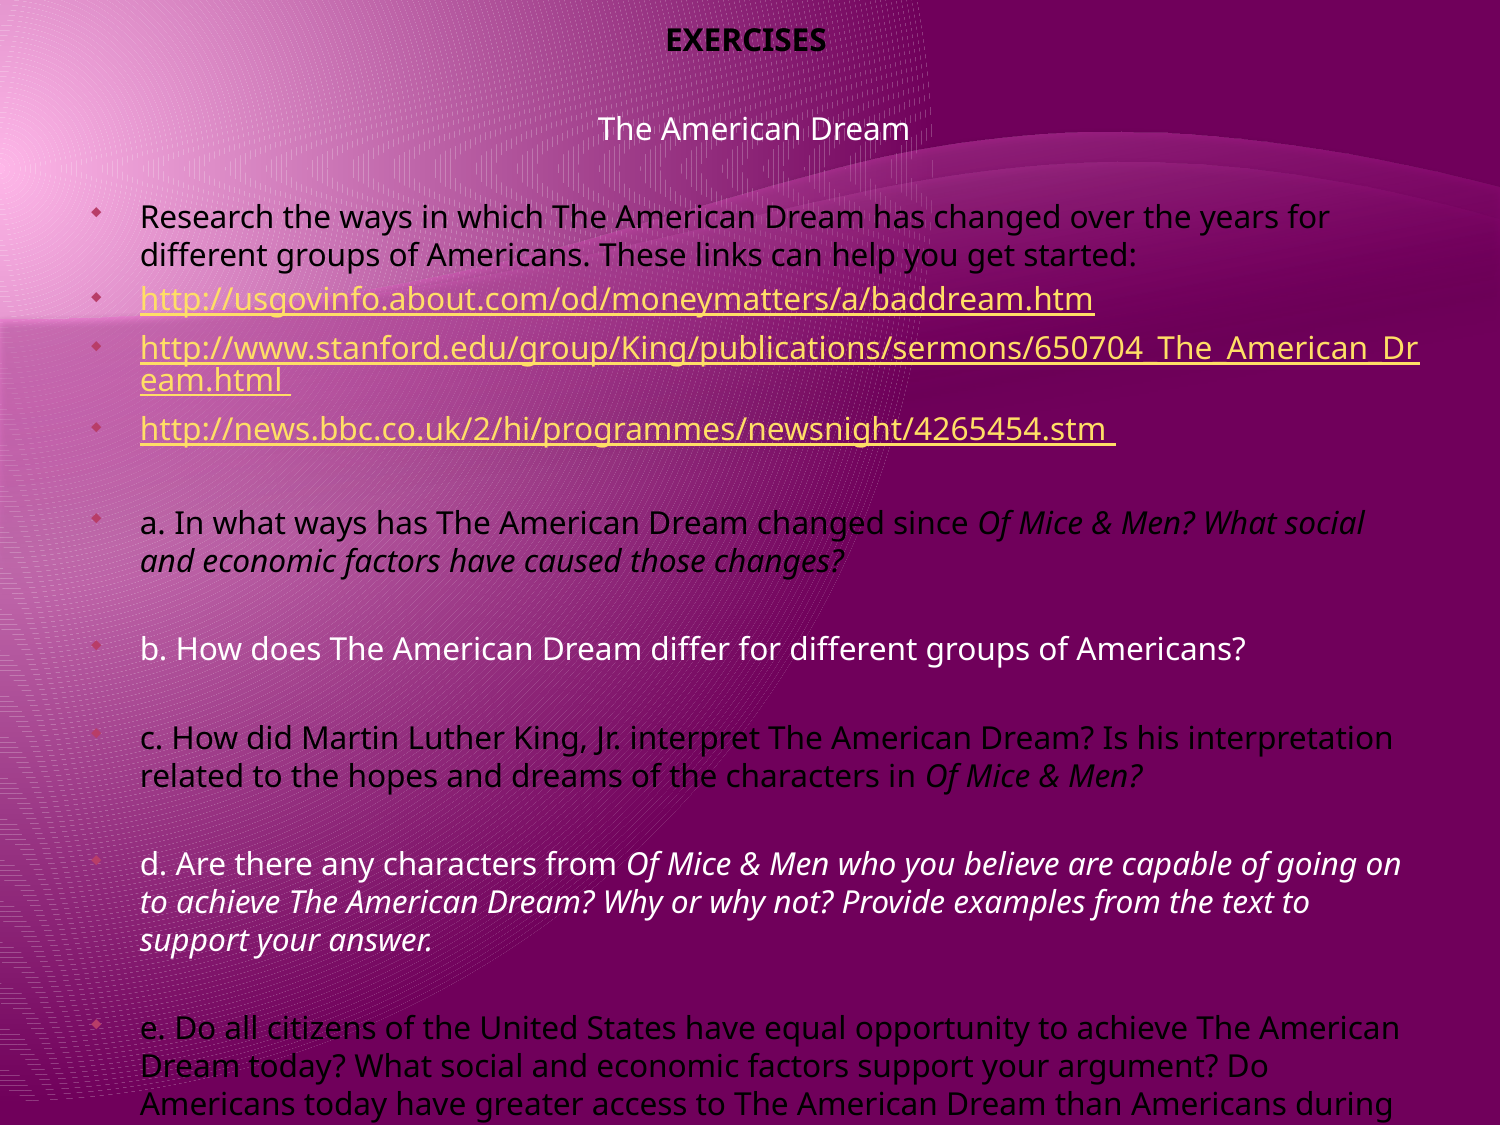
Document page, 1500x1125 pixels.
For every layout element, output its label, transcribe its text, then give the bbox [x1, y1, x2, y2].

list EXERCISES The American Dream Research the ways in which The American Dream has changed over the years for different groups of Americans. These links can help you get started: http://usgovinfo.about.com/od/moneymatters/a/baddream.htm http://www.stanford.edu/group/King/publications/sermons/650704_The_American_Dream.html http://news.bbc.co.uk/2/hi/programmes/newsnight/4265454.stm a. In what ways has The American Dream changed since Of Mice & Men? What social and economic factors have caused those changes? b. How does The American Dream differ for different groups of Americans? c. How did Martin Luther King, Jr. interpret The American Dream? Is his interpretation related to the hopes and dreams of the characters in Of Mice & Men? d. Are there any characters from Of Mice & Men who you believe are capable of going on to achieve The American Dream? Why or why not? Provide examples from the text to support your answer. e. Do all citizens of the United States have equal opportunity to achieve The American Dream today? What social and economic factors support your argument? Do Americans today have greater access to The American Dream than Americans during the Depression? [75, 12, 1425, 1125]
